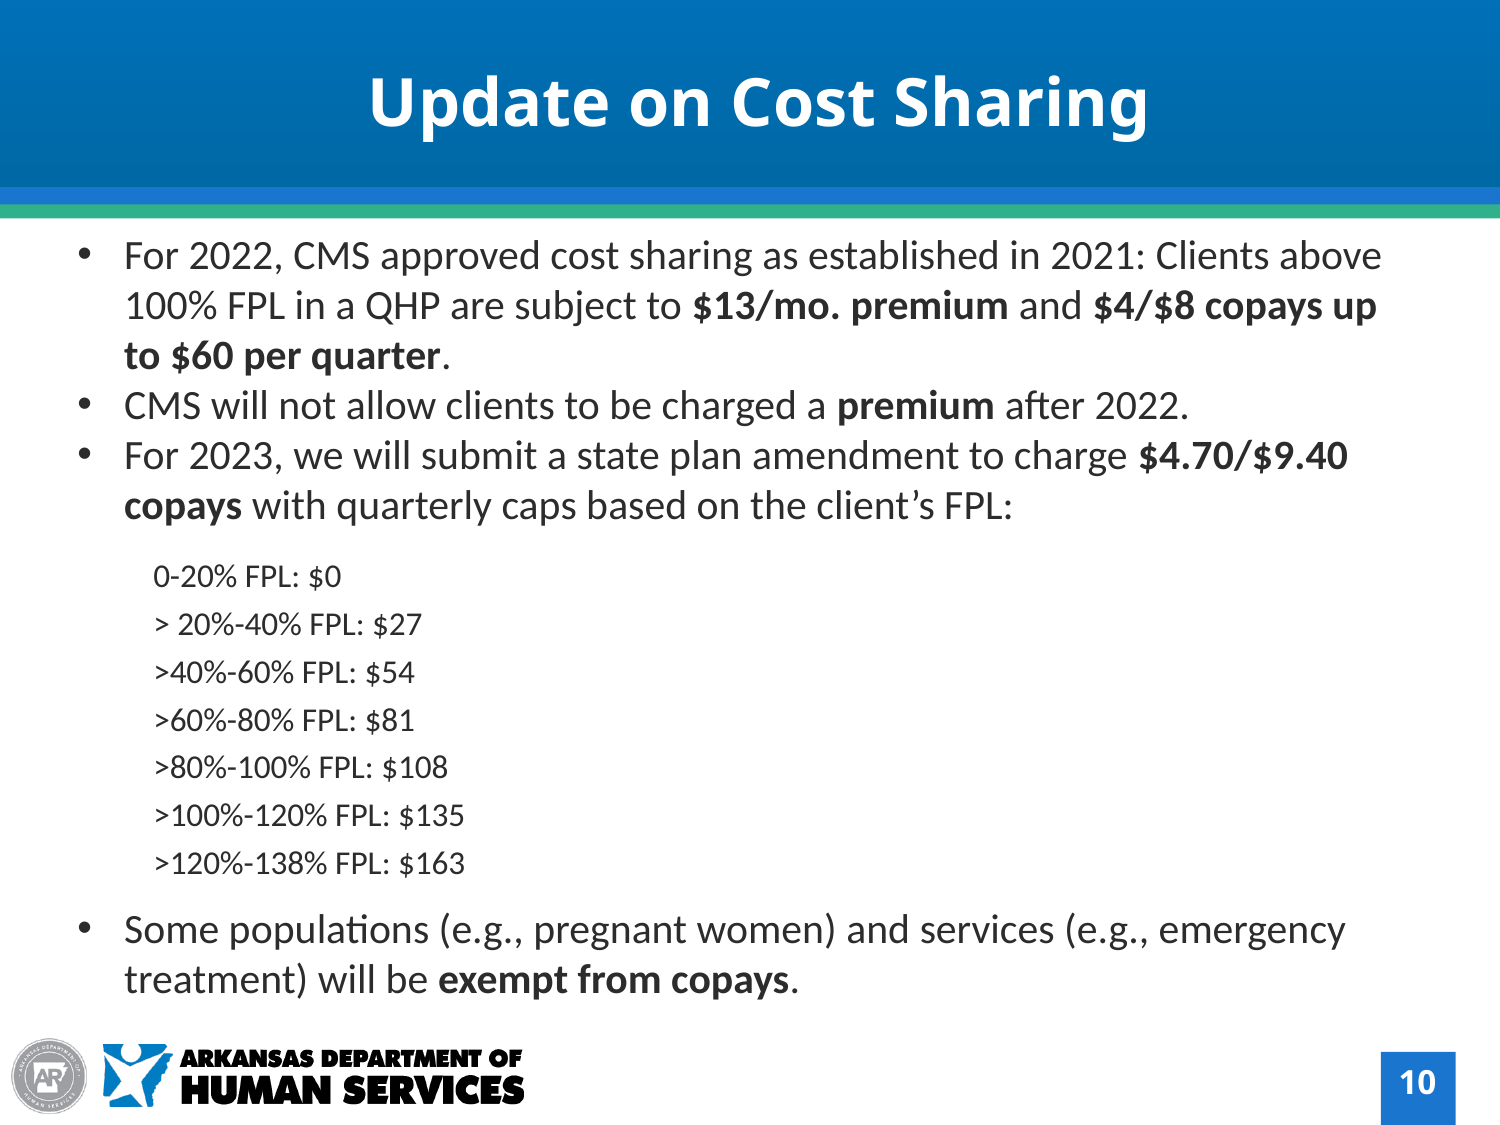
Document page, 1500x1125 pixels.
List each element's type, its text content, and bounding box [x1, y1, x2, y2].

text_box For 2022, CMS approved cost sharing as established in 2021: Clients above 100% FPL in a QHP are subject to $13/mo. premium and $4/$8 copays up to $60 per quarter. CMS will not allow clients to be charged a premium after 2022. For 2023, we will submit a state plan amendment to charge $4.70/$9.40 copays with quarterly caps based on the client’s FPL: 0-20% FPL: $0 > 20%-40% FPL: $27 >40%-60% FPL: $54 >60%-80% FPL: $81 >80%-100% FPL: $108 >100%-120% FPL: $135 >120%-138% FPL: $163 Some populations (e.g., pregnant women) and services (e.g., emergency treatment) will be exempt from copays. [62, 228, 1438, 1010]
picture [11, 1038, 87, 1114]
picture [103, 1044, 524, 1107]
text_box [0, 0, 1500, 219]
